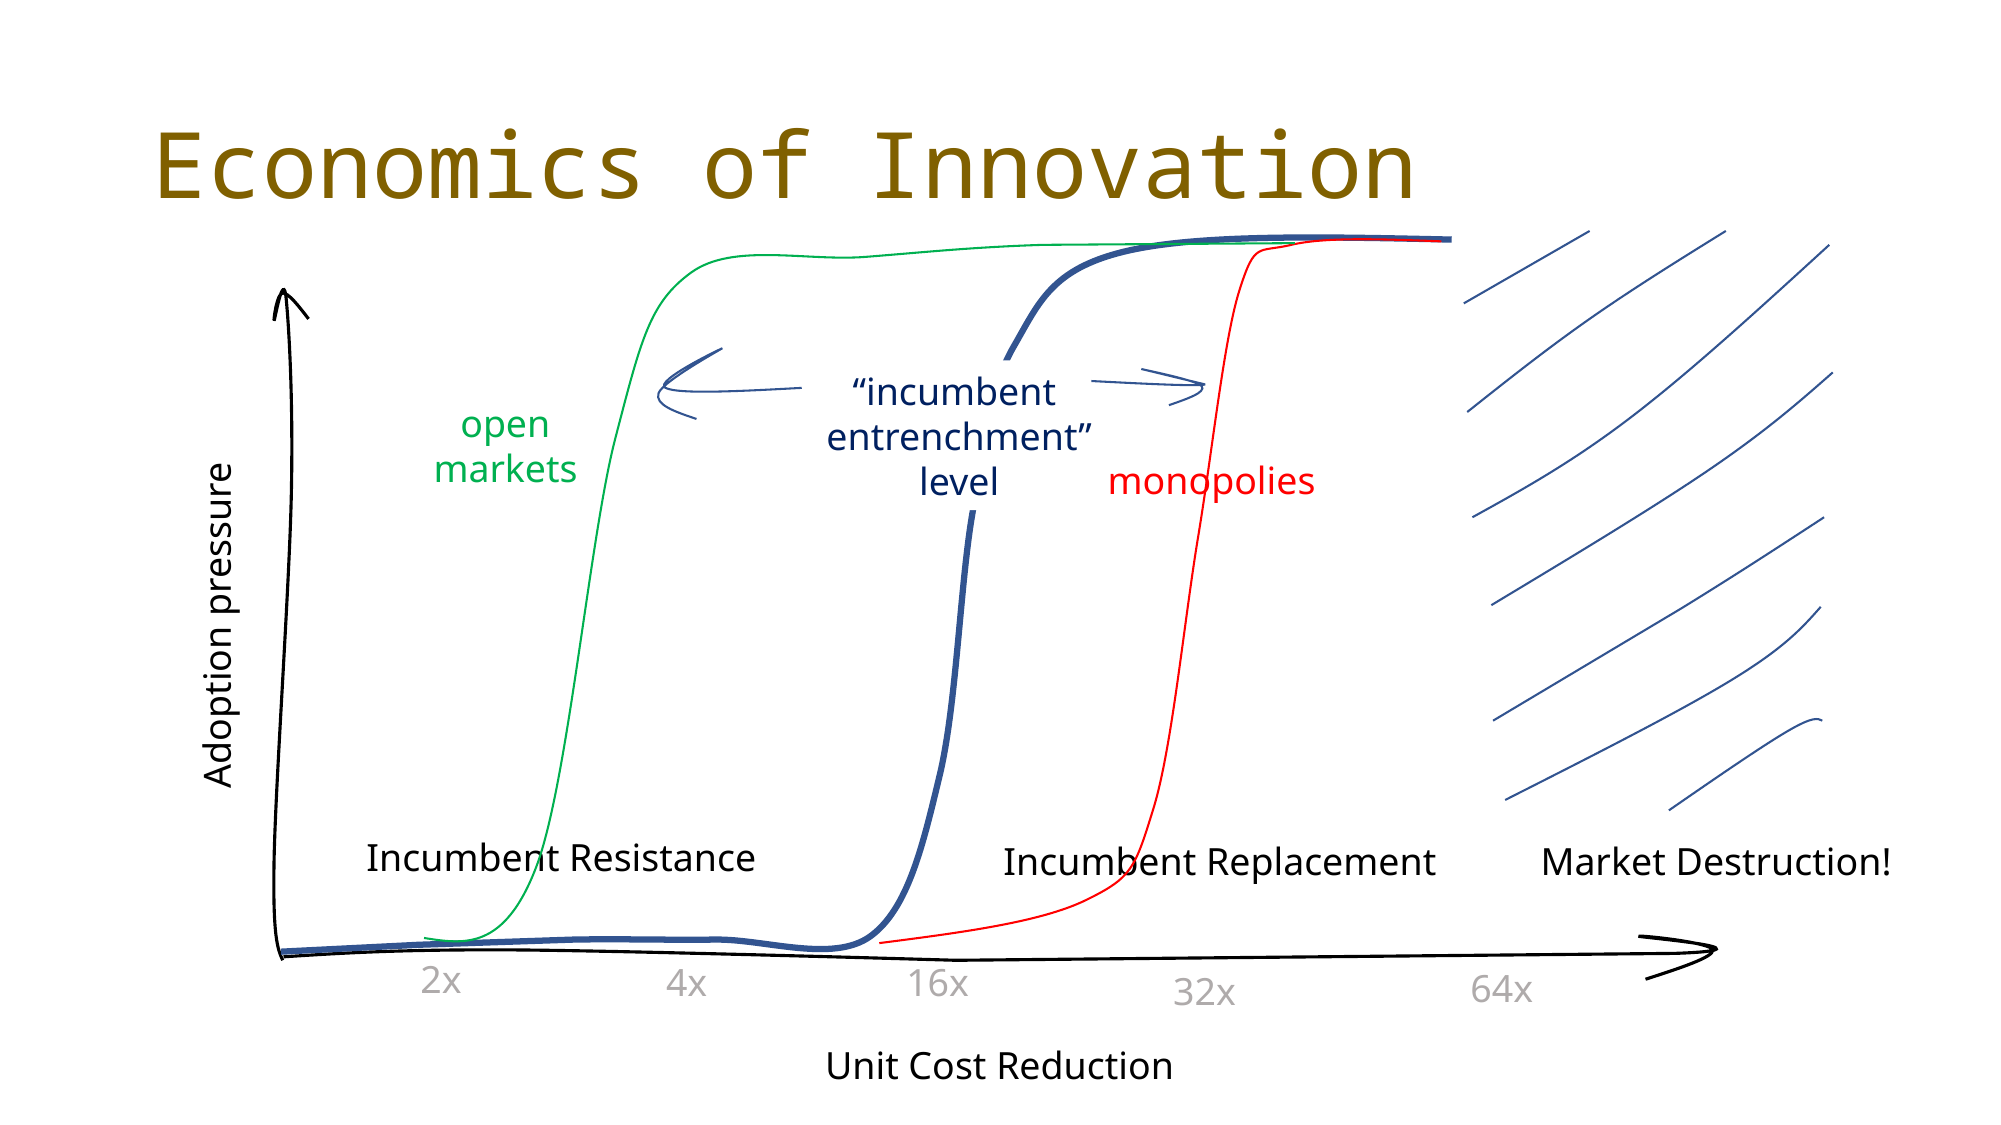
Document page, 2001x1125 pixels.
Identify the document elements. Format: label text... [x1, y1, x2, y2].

title Economics of Innovation [137, 59, 1863, 278]
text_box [185, 230, 1925, 1096]
